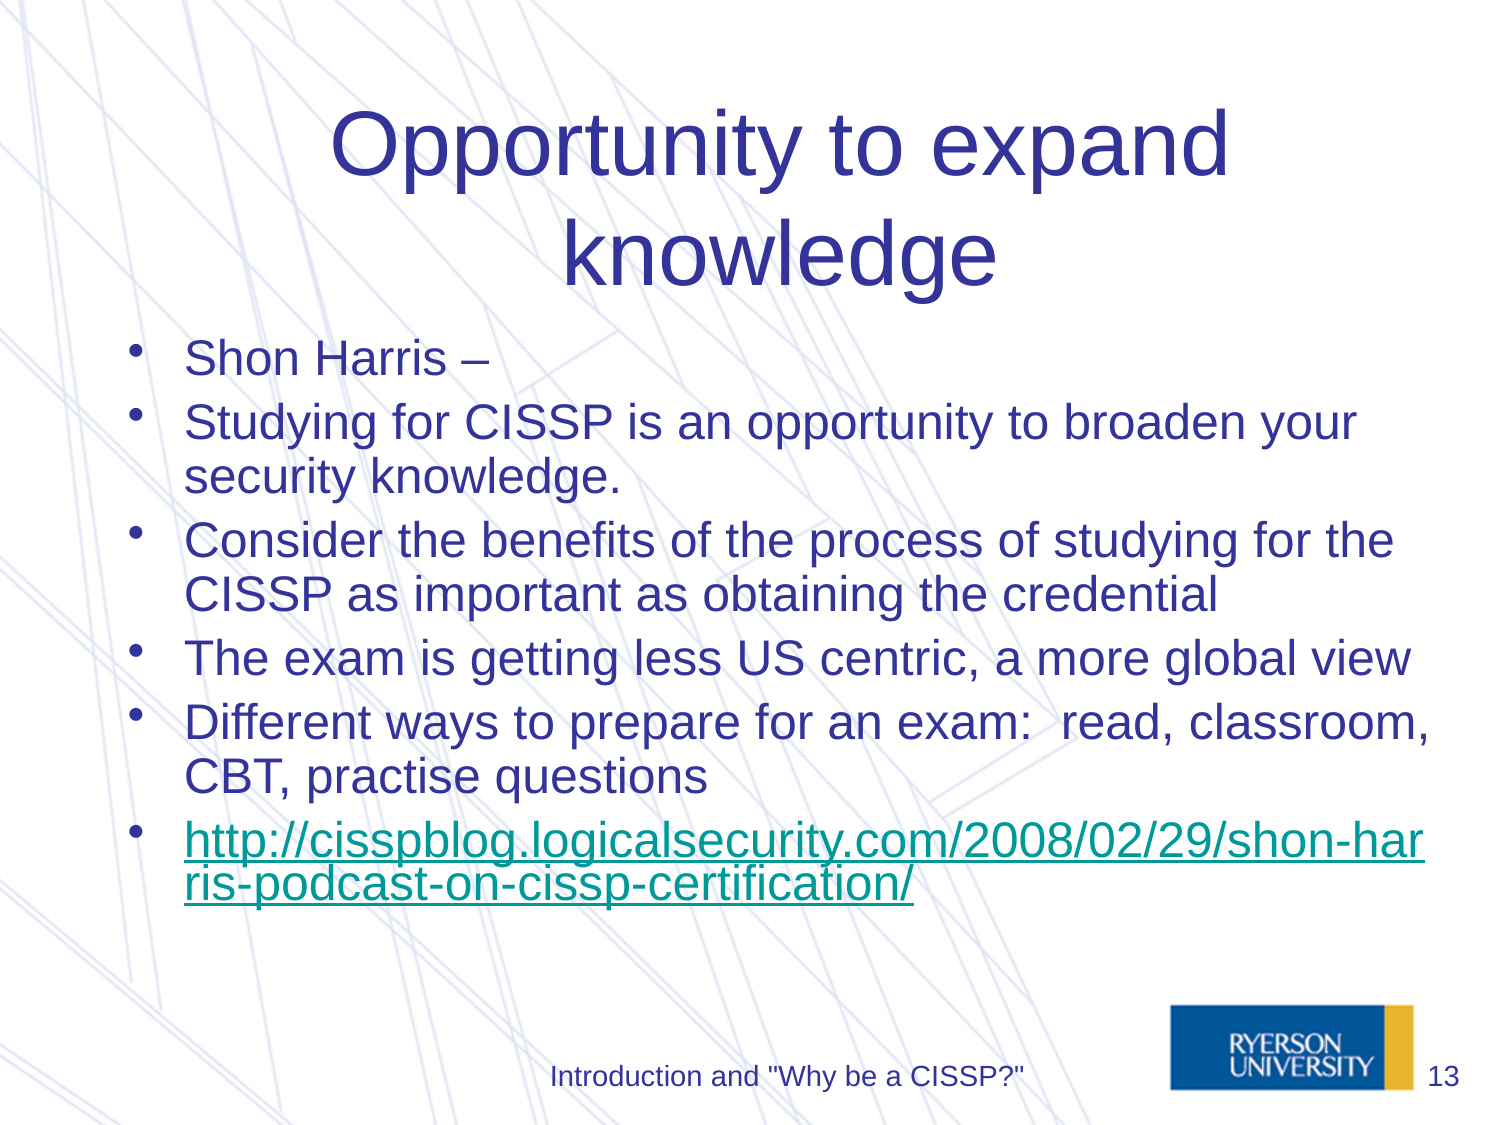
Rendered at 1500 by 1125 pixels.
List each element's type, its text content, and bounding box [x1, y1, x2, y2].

picture [0, 0, 1500, 1125]
list Shon Harris – Studying for CISSP is an opportunity to broaden your security knowledge. Consider the benefits of the process of studying for the CISSP as important as obtaining the credential The exam is getting less US centric, a more global view Different ways to prepare for an exam: read, classroom, CBT, practise questions http://cisspblog.logicalsecurity.com/2008/02/29/shon-harris-podcast-on-cissp-certification/ [112, 324, 1451, 1001]
footer Introduction and "Why be a CISSP?" [449, 1049, 1126, 1113]
slide_number 13 [1399, 1049, 1476, 1113]
title Opportunity to expand knowledge [112, 99, 1451, 288]
